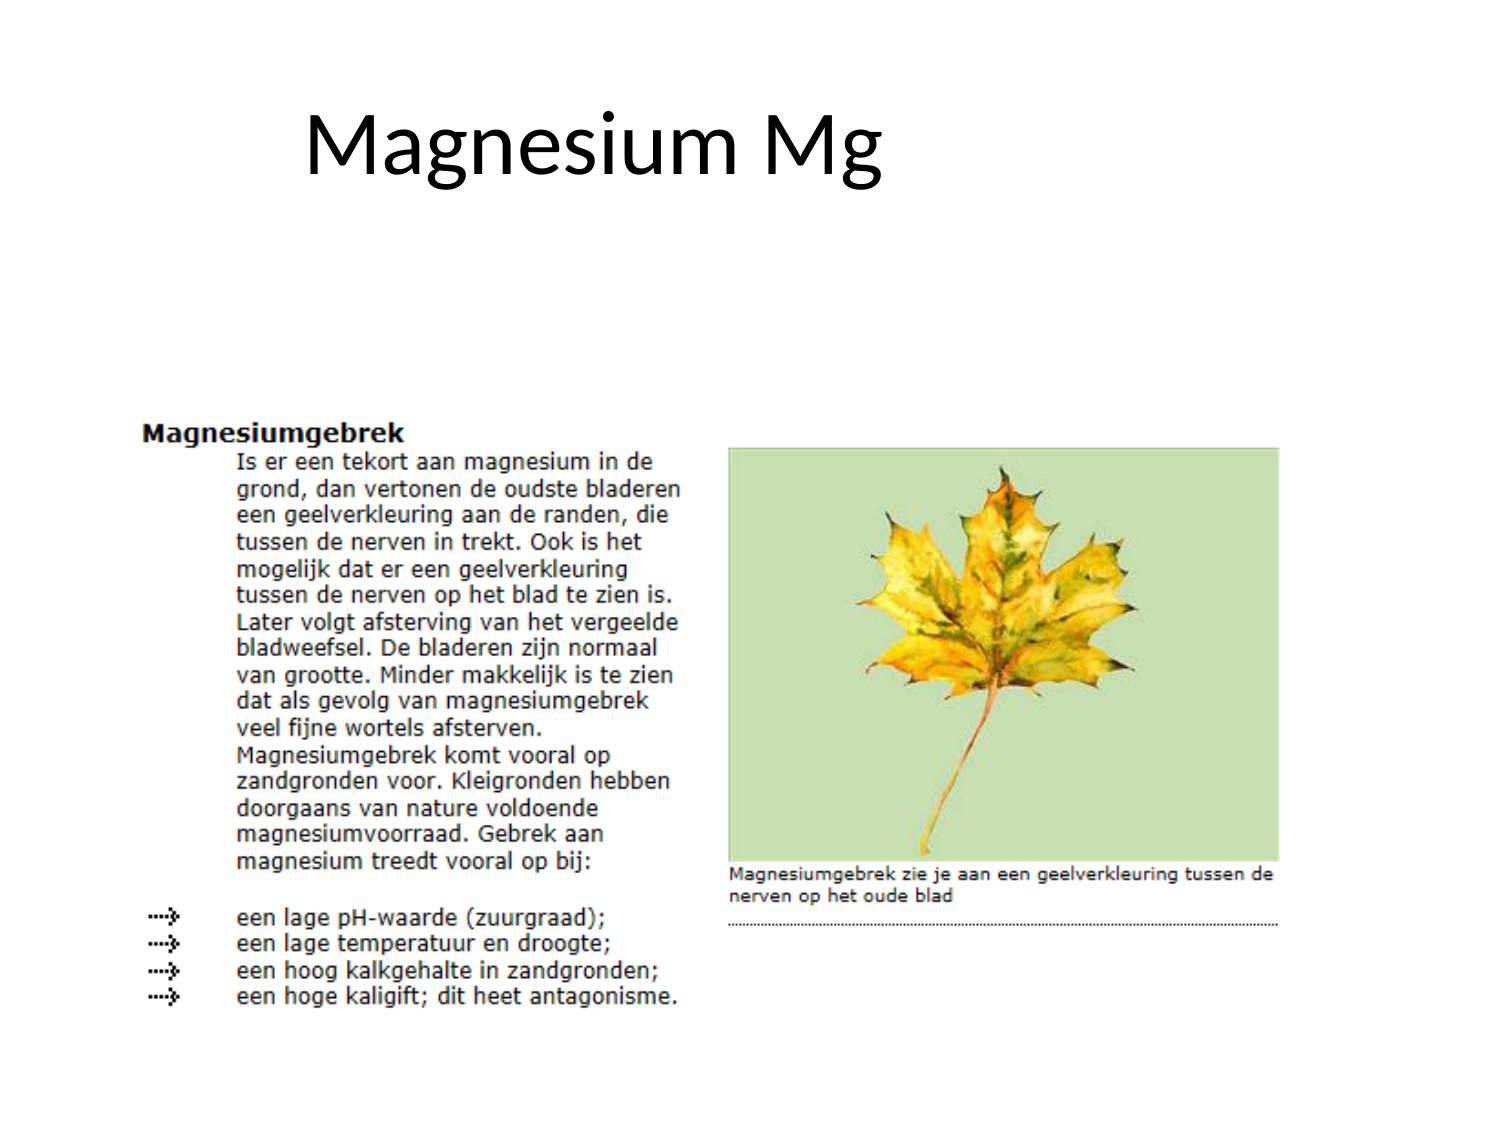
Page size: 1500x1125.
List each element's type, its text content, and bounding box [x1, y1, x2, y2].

title Magnesium Mg [75, 42, 1113, 233]
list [87, 408, 1307, 1031]
